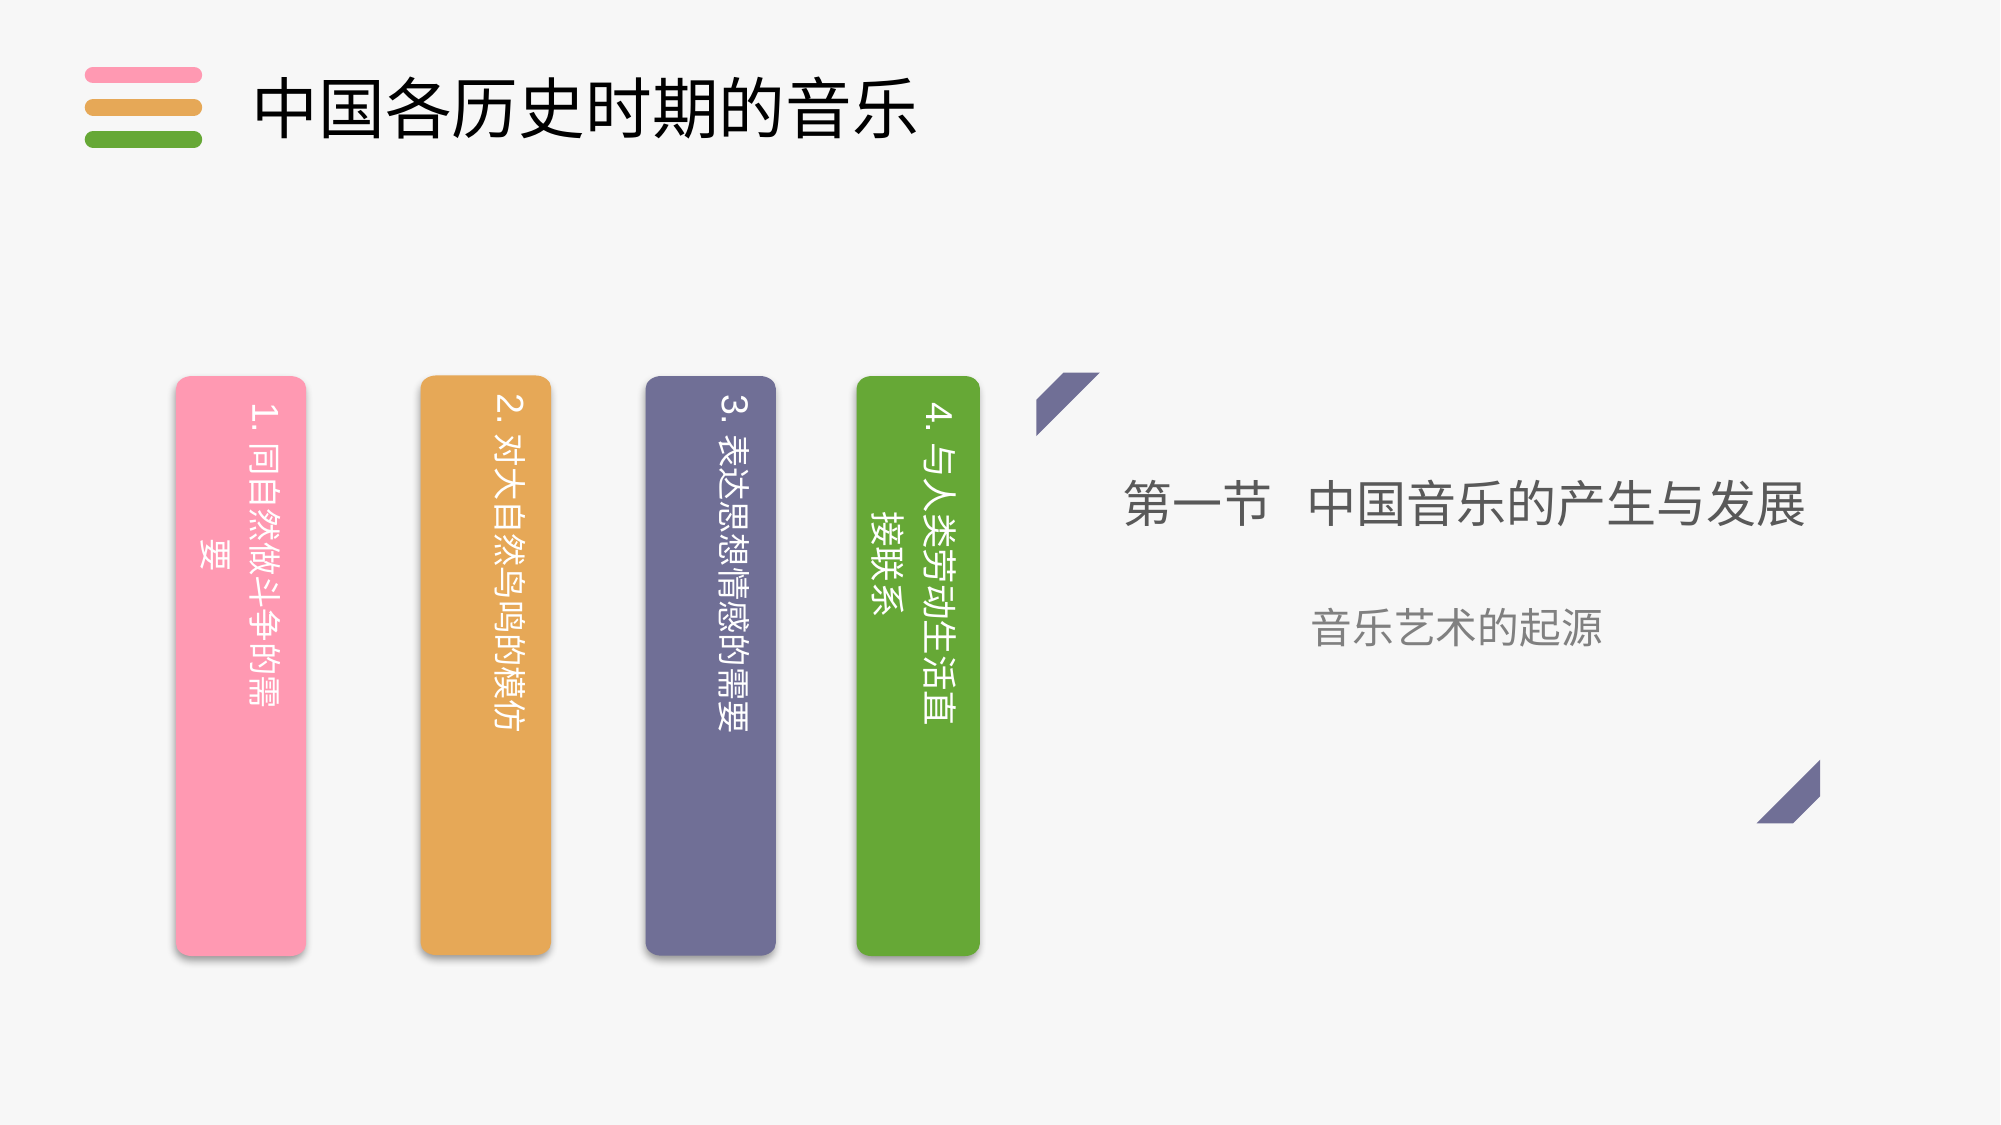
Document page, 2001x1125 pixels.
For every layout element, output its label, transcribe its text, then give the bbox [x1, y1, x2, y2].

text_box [1036, 661, 1821, 824]
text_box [175, 375, 776, 957]
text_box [1036, 372, 1821, 452]
text_box 中国各历史时期的音乐 [236, 59, 1020, 154]
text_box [93, 74, 194, 140]
text_box 4.与人类劳动生活直接联系 [856, 376, 980, 957]
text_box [1036, 452, 1878, 661]
